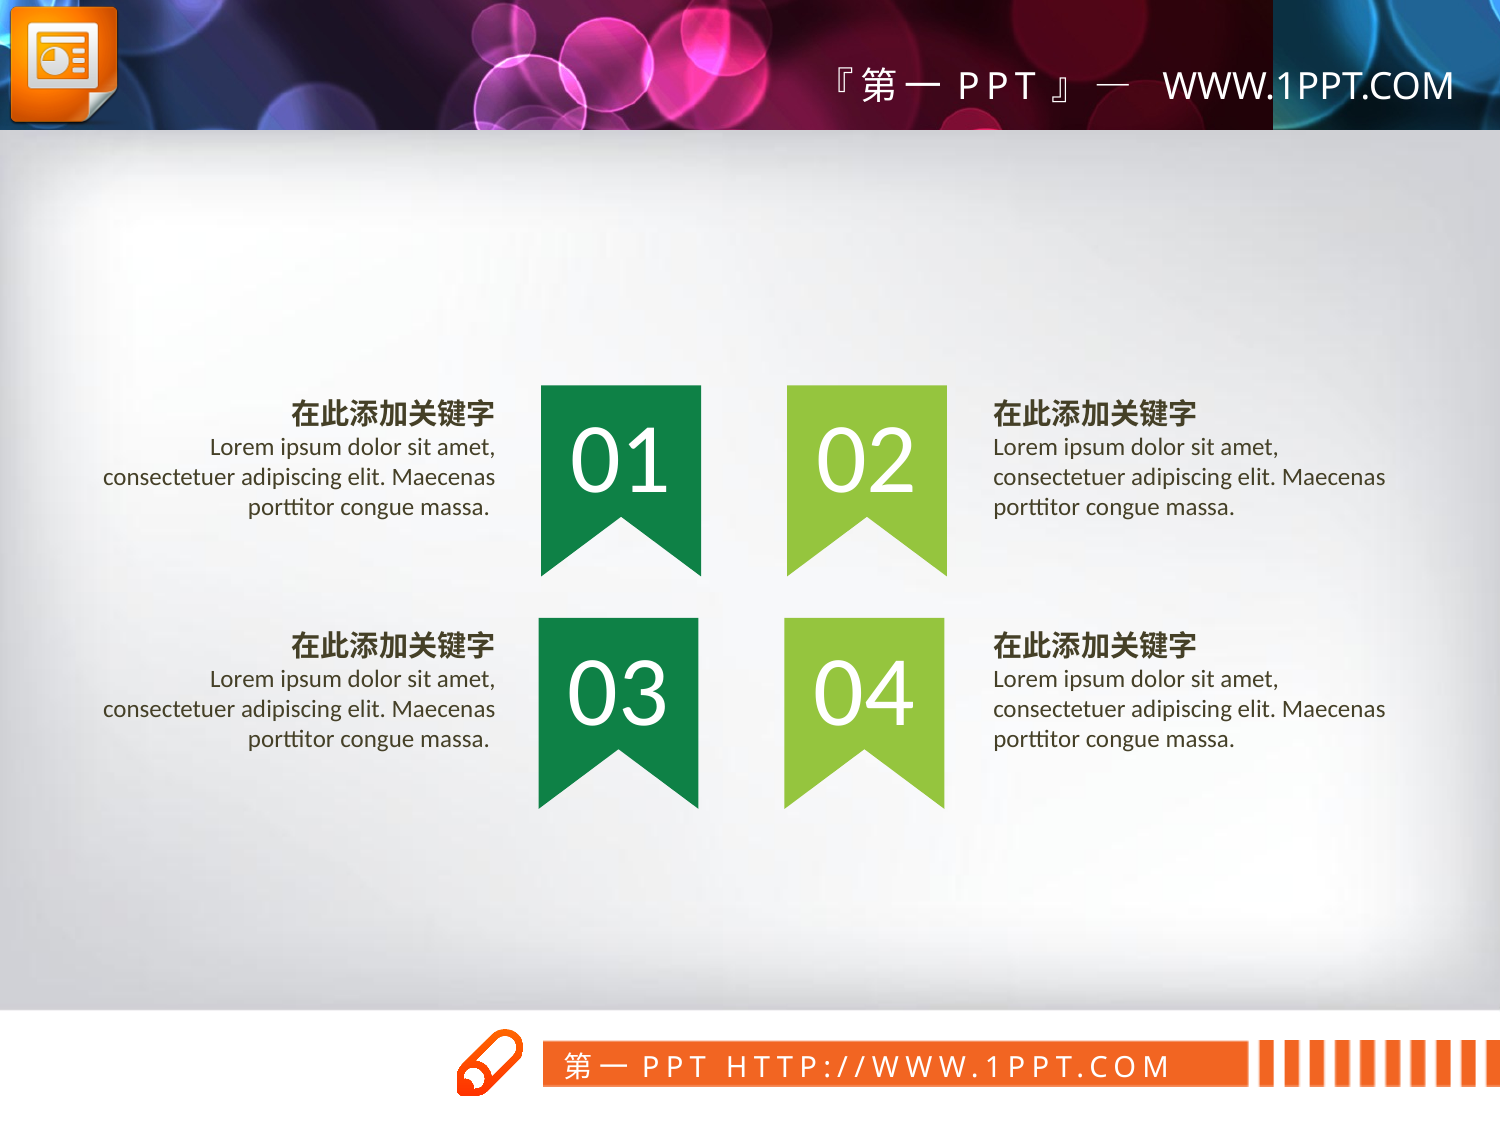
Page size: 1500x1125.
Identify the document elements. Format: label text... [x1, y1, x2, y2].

text_box 04 [784, 617, 945, 809]
text_box 在此添加关键字 Lorem ipsum dolor sit amet, consectetuer adipiscing elit. Maecenas porttitor congue massa. [973, 617, 1424, 762]
picture [543, 1040, 1500, 1087]
text_box 03 [538, 617, 699, 809]
text_box 01 [541, 385, 702, 577]
text_box 在此添加关键字 Lorem ipsum dolor sit amet, consectetuer adipiscing elit. Maecenas porttitor congue massa. [66, 617, 517, 762]
text_box 在此添加关键字 Lorem ipsum dolor sit amet, consectetuer adipiscing elit. Maecenas porttitor congue massa. [66, 385, 517, 531]
picture [0, 0, 1500, 1012]
text_box 在此添加关键字 Lorem ipsum dolor sit amet, consectetuer adipiscing elit. Maecenas porttitor congue massa. [973, 385, 1424, 531]
text_box 02 [787, 385, 947, 577]
